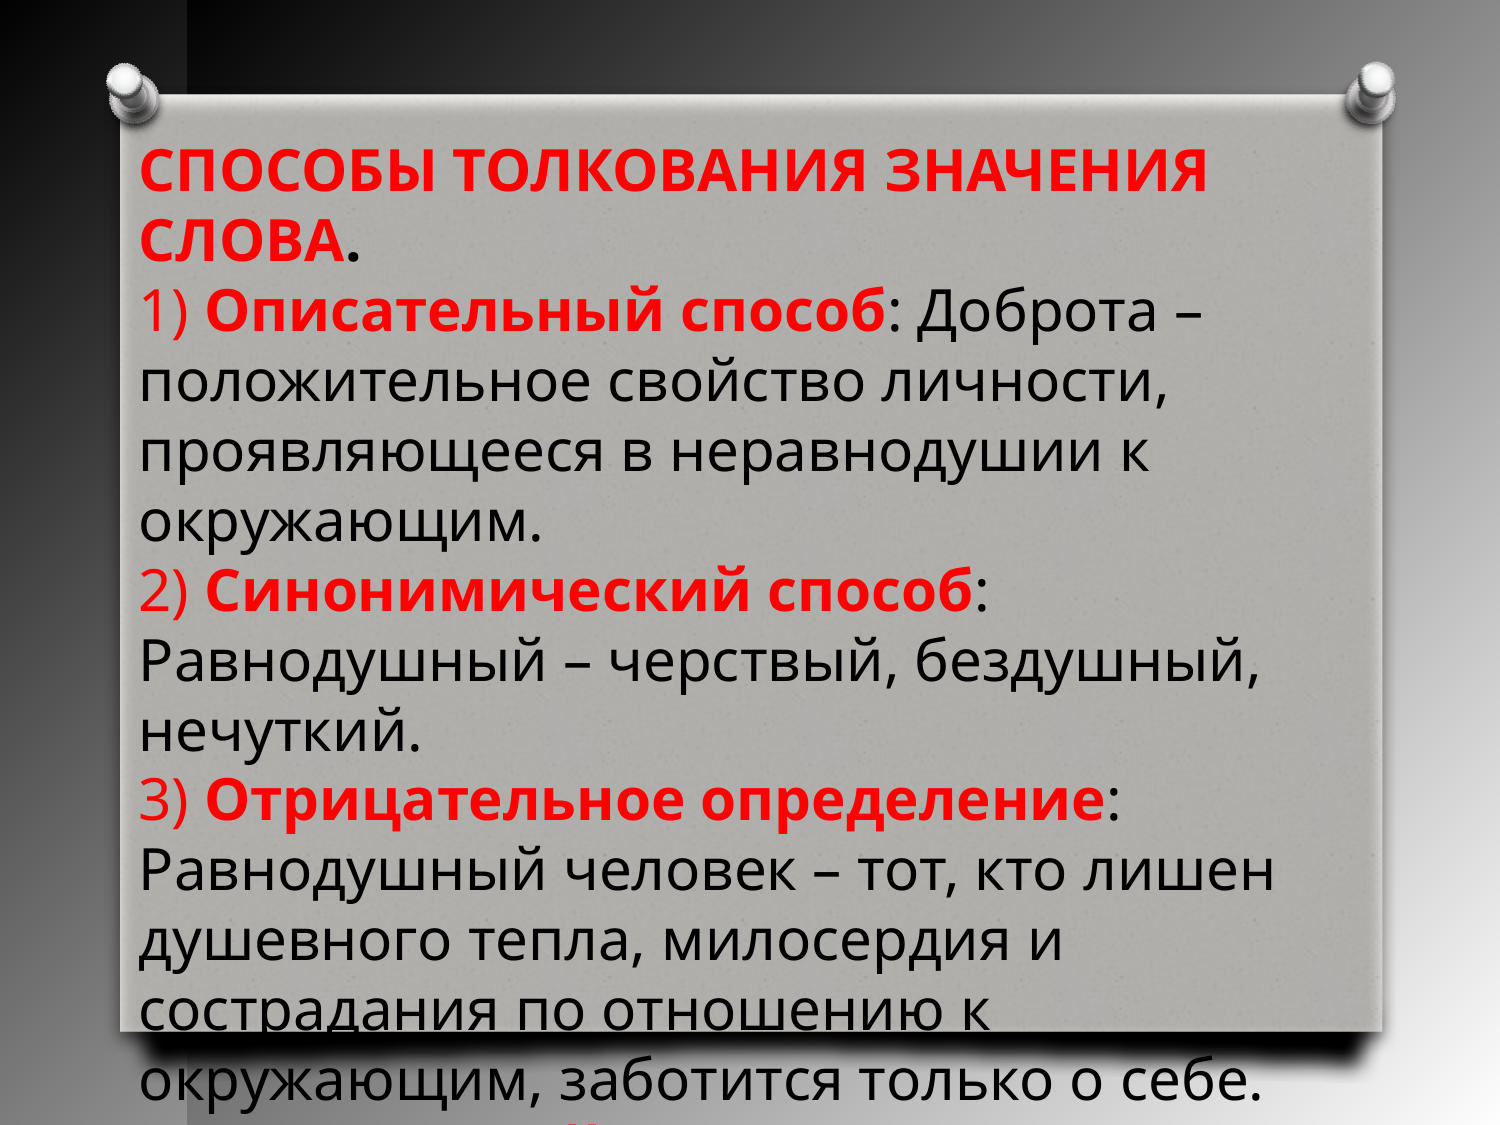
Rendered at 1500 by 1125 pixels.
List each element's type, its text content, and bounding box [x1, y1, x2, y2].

text_box СПОСОБЫ ТОЛКОВАНИЯ ЗНАЧЕНИЯ СЛОВА. 1) Описательный способ: Доброта – положительное свойство личности, проявляющееся в неравнодушии к окружающим. 2) Синонимический способ: Равнодушный – черствый, бездушный, нечуткий. 3) Отрицательное определение: Равнодушный человек – тот, кто лишен душевного тепла, милосердия и сострадания по отношению к окружающим, заботится только о себе. 4) Отсылочный способ: Равнодушие – это то же самое, что и духовная слепота. [123, 125, 1376, 1125]
picture [1317, 35, 1439, 146]
picture [75, 29, 198, 137]
